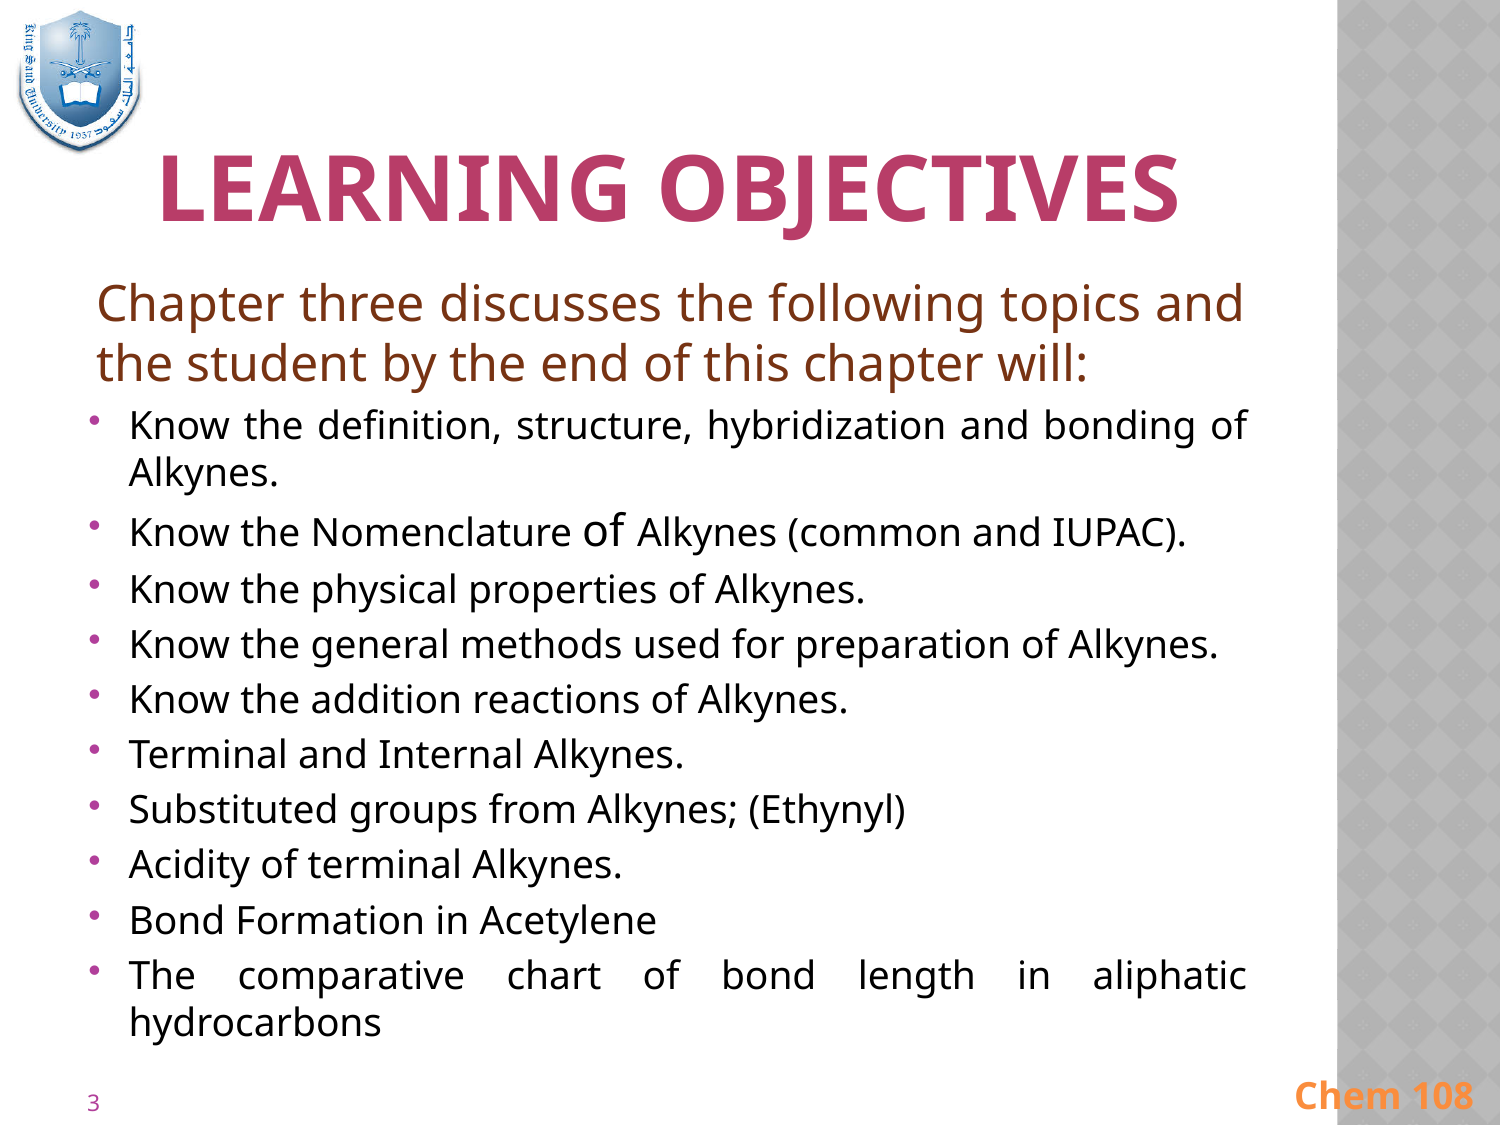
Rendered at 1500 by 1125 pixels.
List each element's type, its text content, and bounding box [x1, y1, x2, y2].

slide_number 3 [3, 1082, 101, 1120]
title Learning Objectives [75, 52, 1263, 240]
text_box 108 Chem [1279, 1064, 1489, 1125]
picture [0, 0, 159, 160]
list Chapter three discusses the following topics and the student by the end of this chapter will: Know the definition, structure, hybridization and bonding of Alkynes. Know the Nomenclature of Alkynes (common and IUPAC). Know the physical properties of Alkynes. Know the general methods used for preparation of Alkynes. Know the addition reactions of Alkynes. Terminal and Internal Alkynes. Substituted groups from Alkynes; (Ethynyl) Acidity of terminal Alkynes. Bond Formation in Acetylene The comparative chart of bond length in aliphatic hydrocarbons [75, 264, 1263, 1059]
